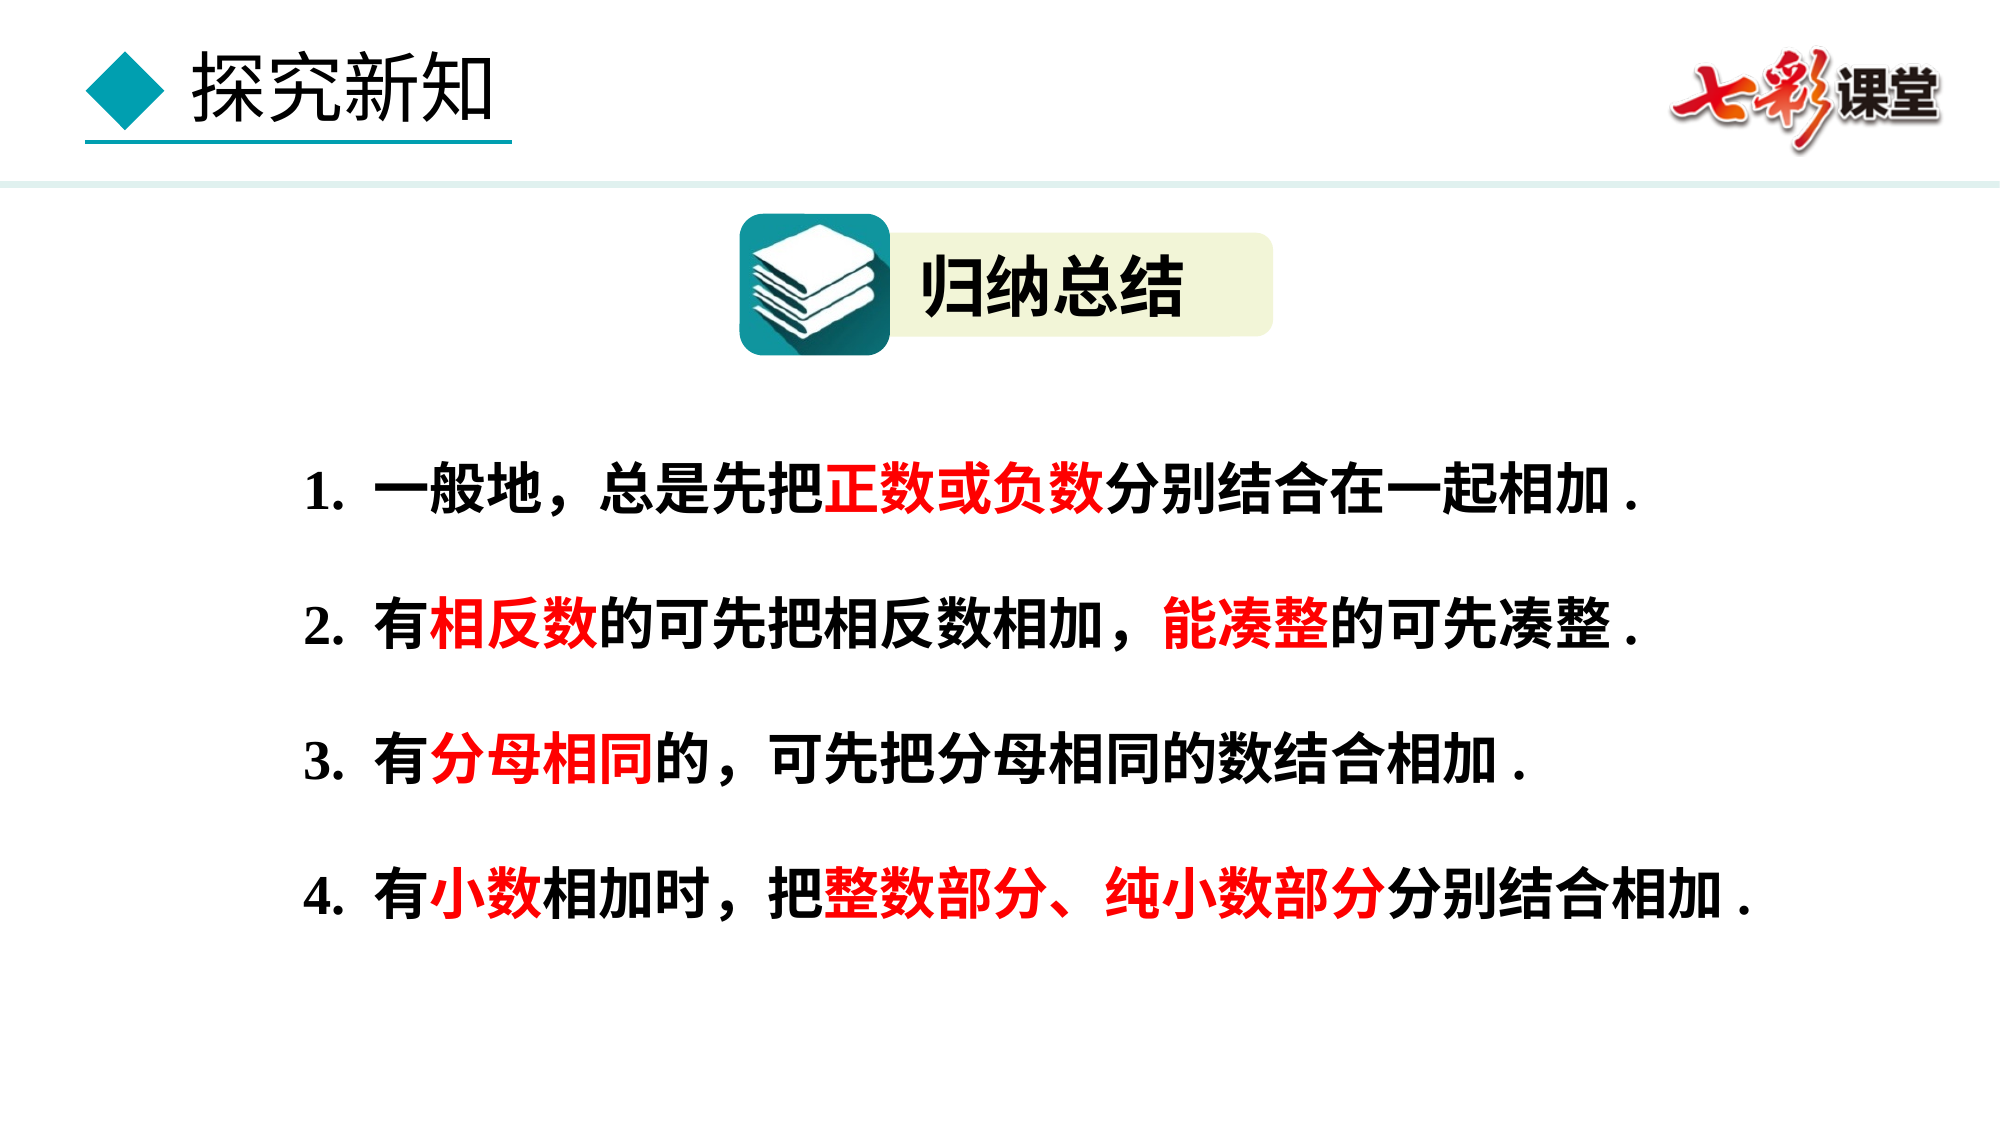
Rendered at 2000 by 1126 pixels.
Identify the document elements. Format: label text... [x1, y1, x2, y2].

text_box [739, 213, 1274, 356]
text_box 1. 一般地，总是先把正数或负数分别结合在一起相加. 2. 有相反数的可先把相反数相加，能凑整的可先凑整. 3. 有分母相同的，可先把分母相同的数结合相加. 4. 有小数相加时，把整数部分、纯小数部分分别结合相加. [283, 375, 1905, 936]
picture [1666, 42, 1948, 157]
